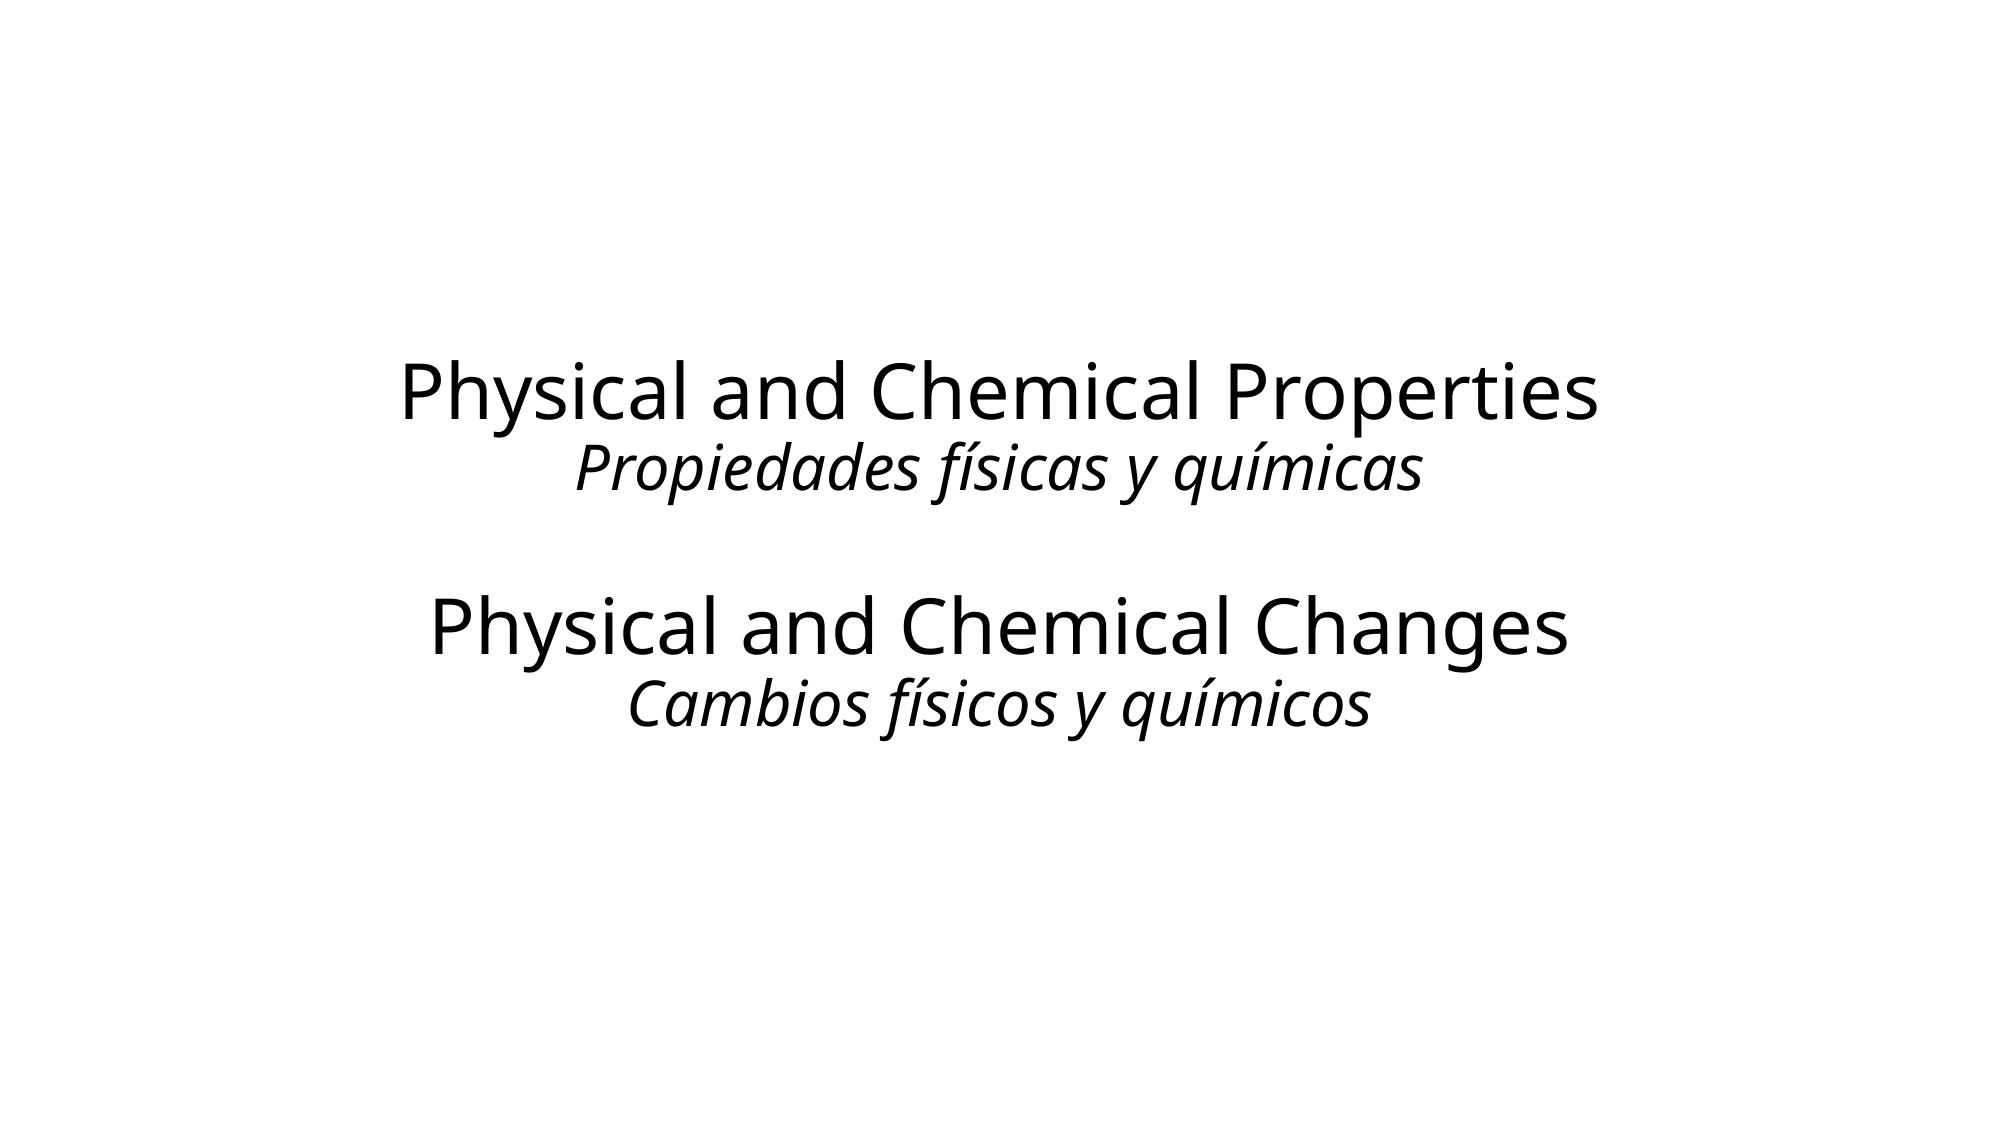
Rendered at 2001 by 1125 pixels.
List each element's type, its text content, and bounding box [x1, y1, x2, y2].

title Physical and Chemical Properties Propiedades físicas y químicas Physical and Chemical Changes Cambios físicos y químicos [249, 340, 1750, 748]
